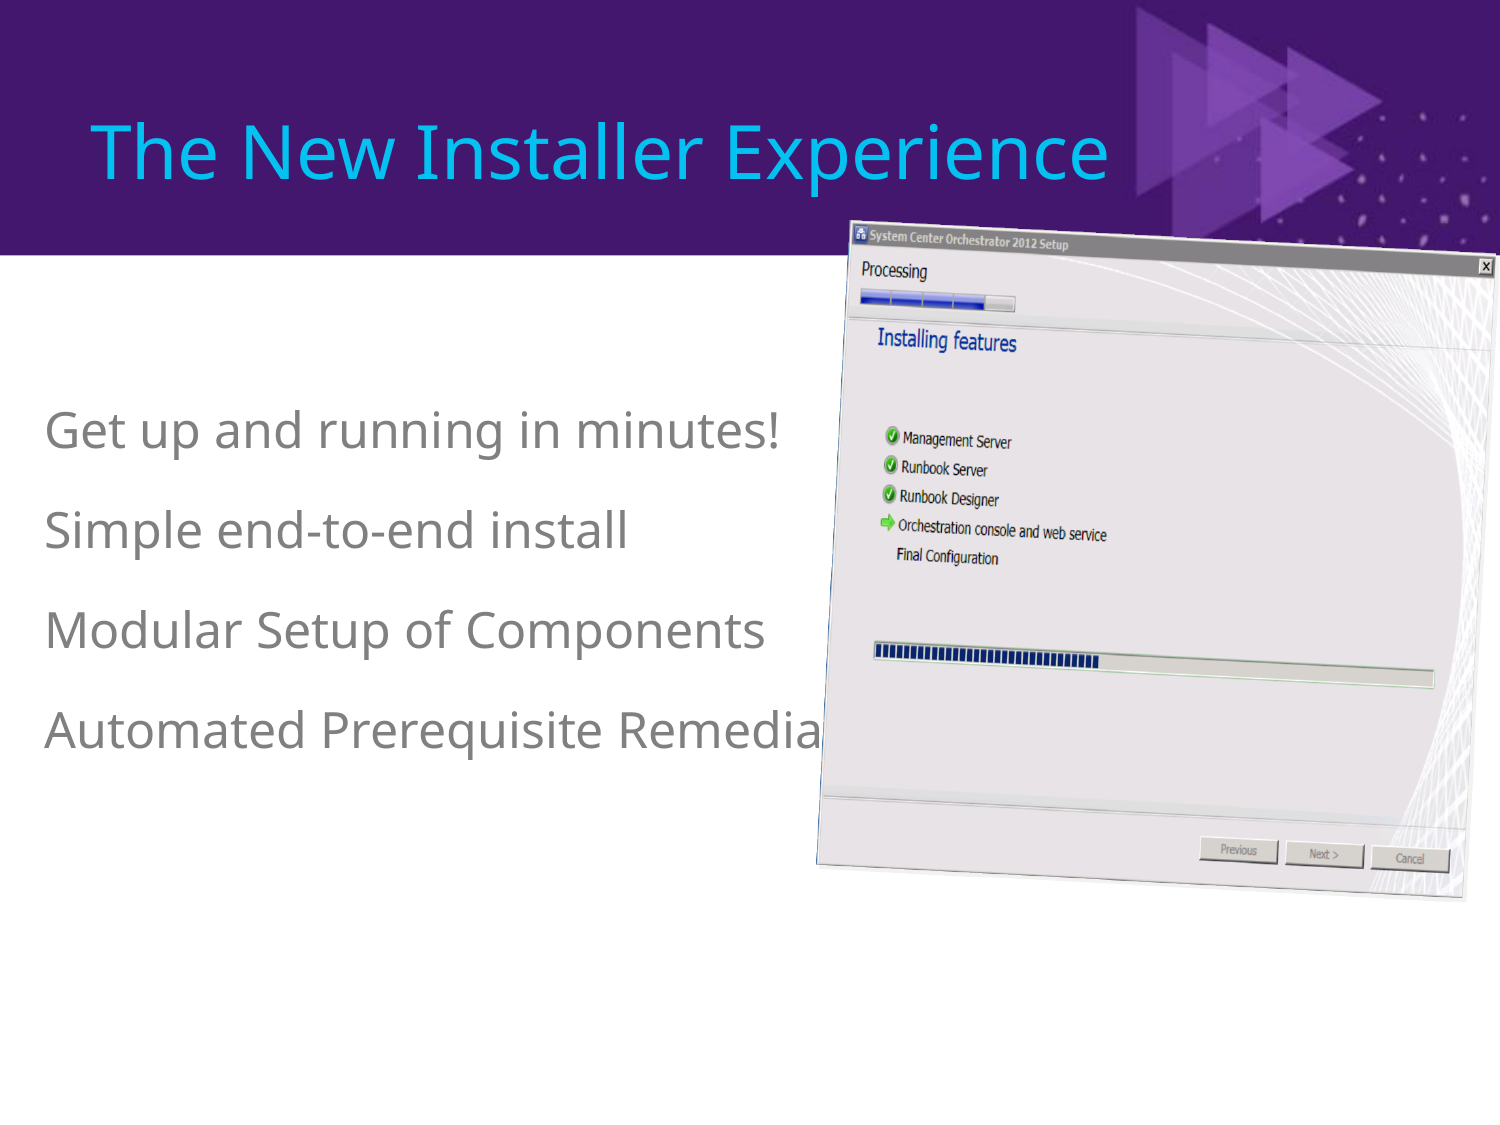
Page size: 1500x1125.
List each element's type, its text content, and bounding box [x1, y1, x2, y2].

title The New Installer Experience [75, 56, 1425, 244]
picture [0, 0, 1500, 898]
list Get up and running in minutes! Simple end-to-end install Modular Setup of Components Automated Prerequisite Remediation [29, 280, 1380, 913]
